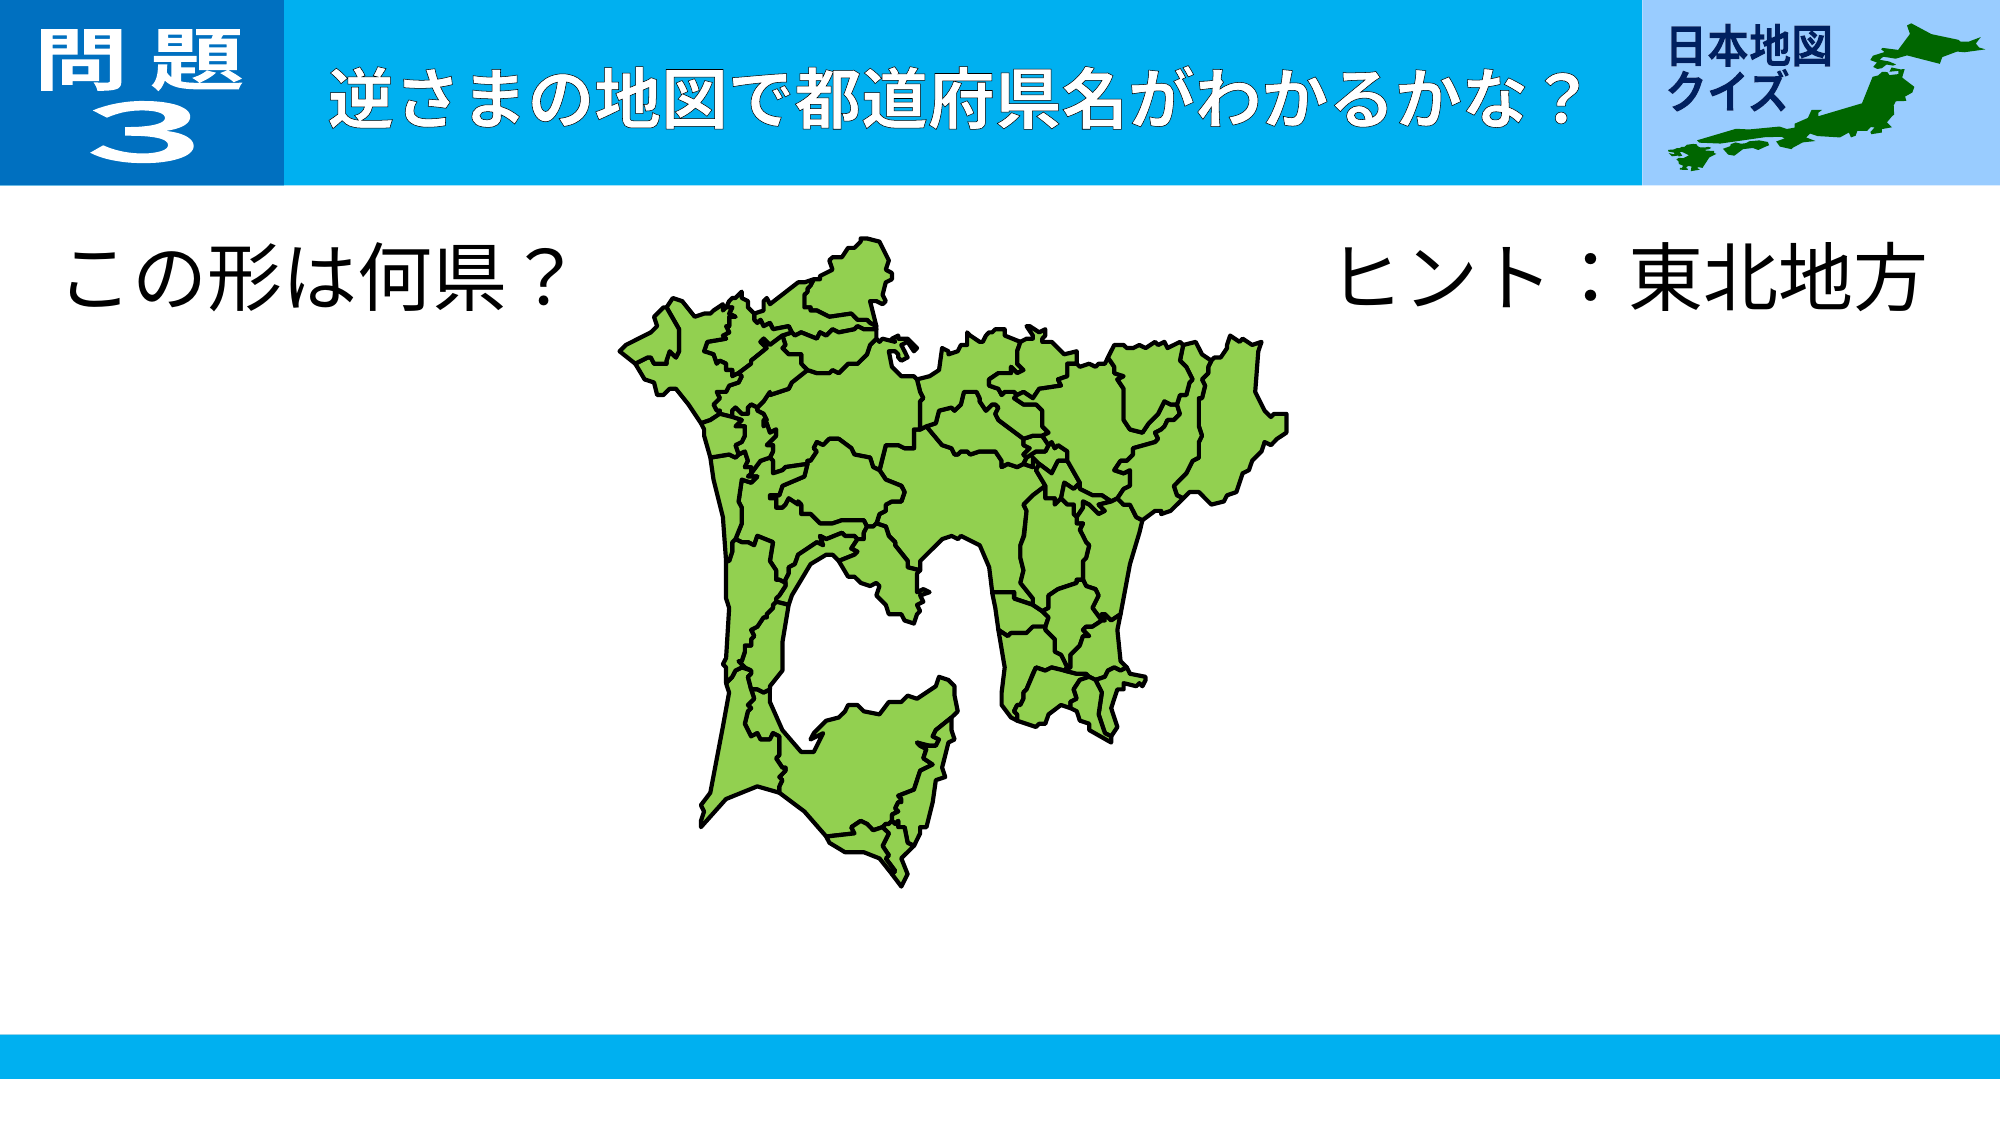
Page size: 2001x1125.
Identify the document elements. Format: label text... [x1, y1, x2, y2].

text_box [0, 1034, 2000, 1079]
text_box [619, 238, 1287, 887]
text_box ヒント：東北地方 [1313, 222, 1943, 328]
text_box この形は何県？ [43, 222, 598, 328]
